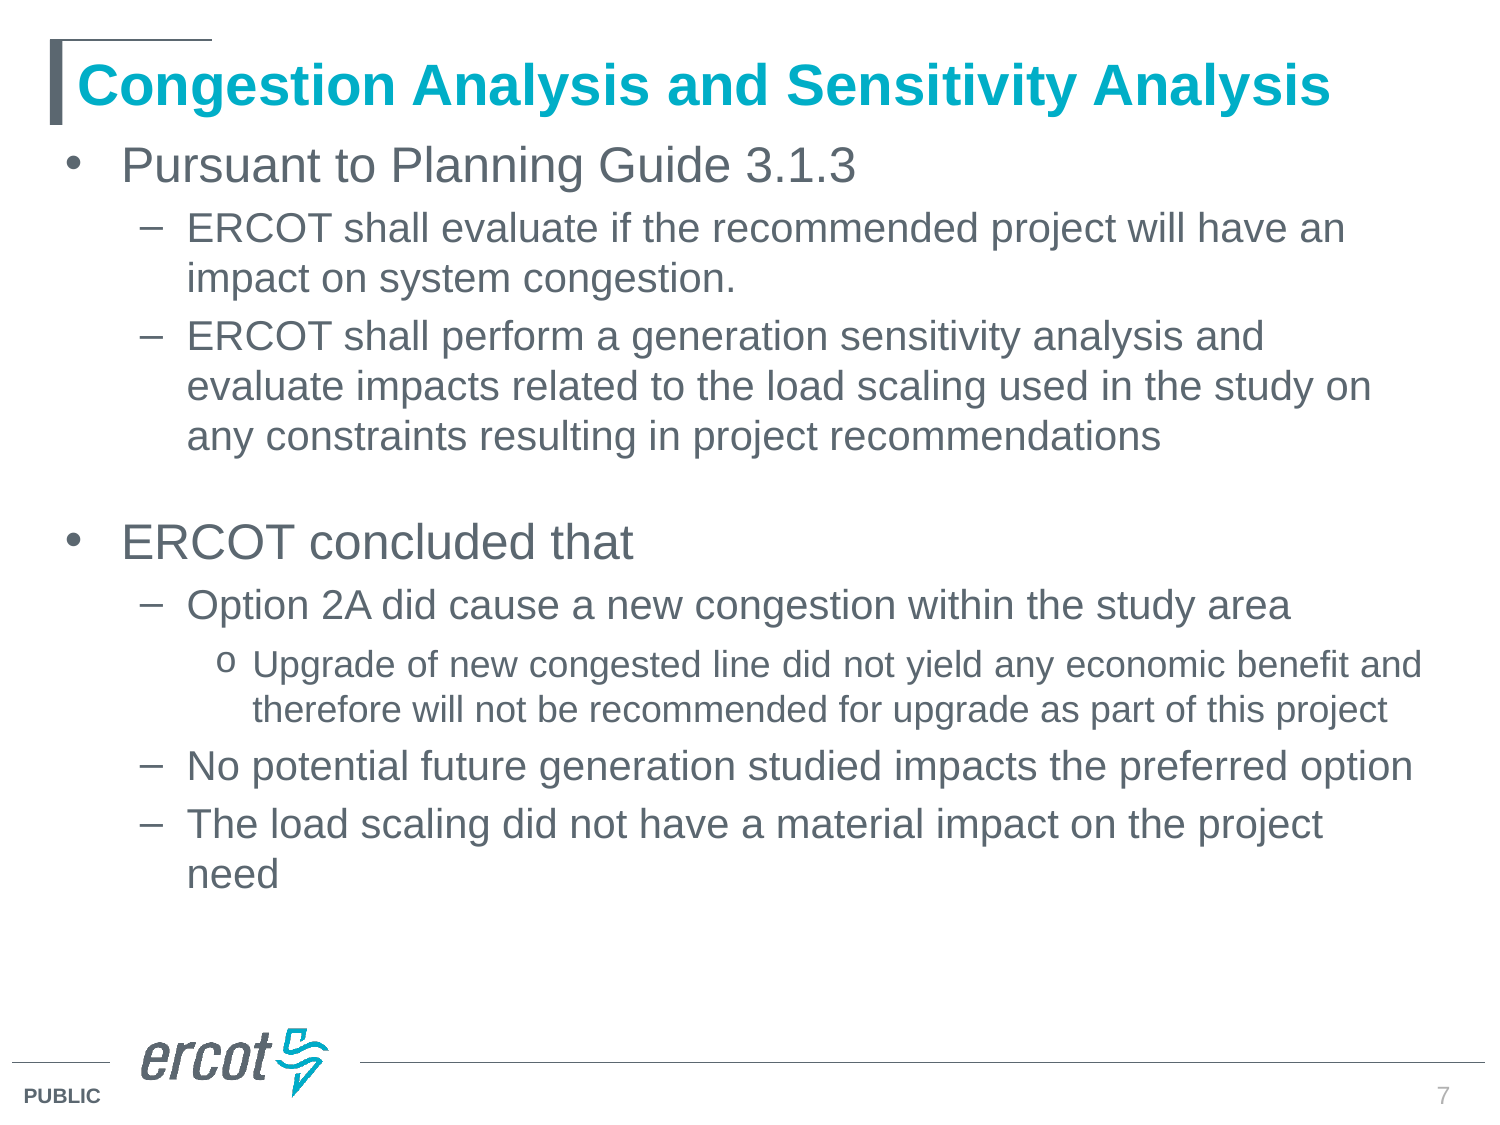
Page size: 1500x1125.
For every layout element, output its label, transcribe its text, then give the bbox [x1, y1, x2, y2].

list Pursuant to Planning Guide 3.1.3 ERCOT shall evaluate if the recommended project will have an impact on system congestion. ERCOT shall perform a generation sensitivity analysis and evaluate impacts related to the load scaling used in the study on any constraints resulting in project recommendations ERCOT concluded that Option 2A did cause a new congestion within the study area Upgrade of new congested line did not yield any economic benefit and therefore will not be recommended for upgrade as part of this project No potential future generation studied impacts the preferred option The load scaling did not have a material impact on the project need [50, 125, 1438, 988]
picture [137, 1024, 332, 1100]
title Congestion Analysis and Sensitivity Analysis [62, 39, 1450, 125]
slide_number 7 [1400, 1076, 1488, 1113]
